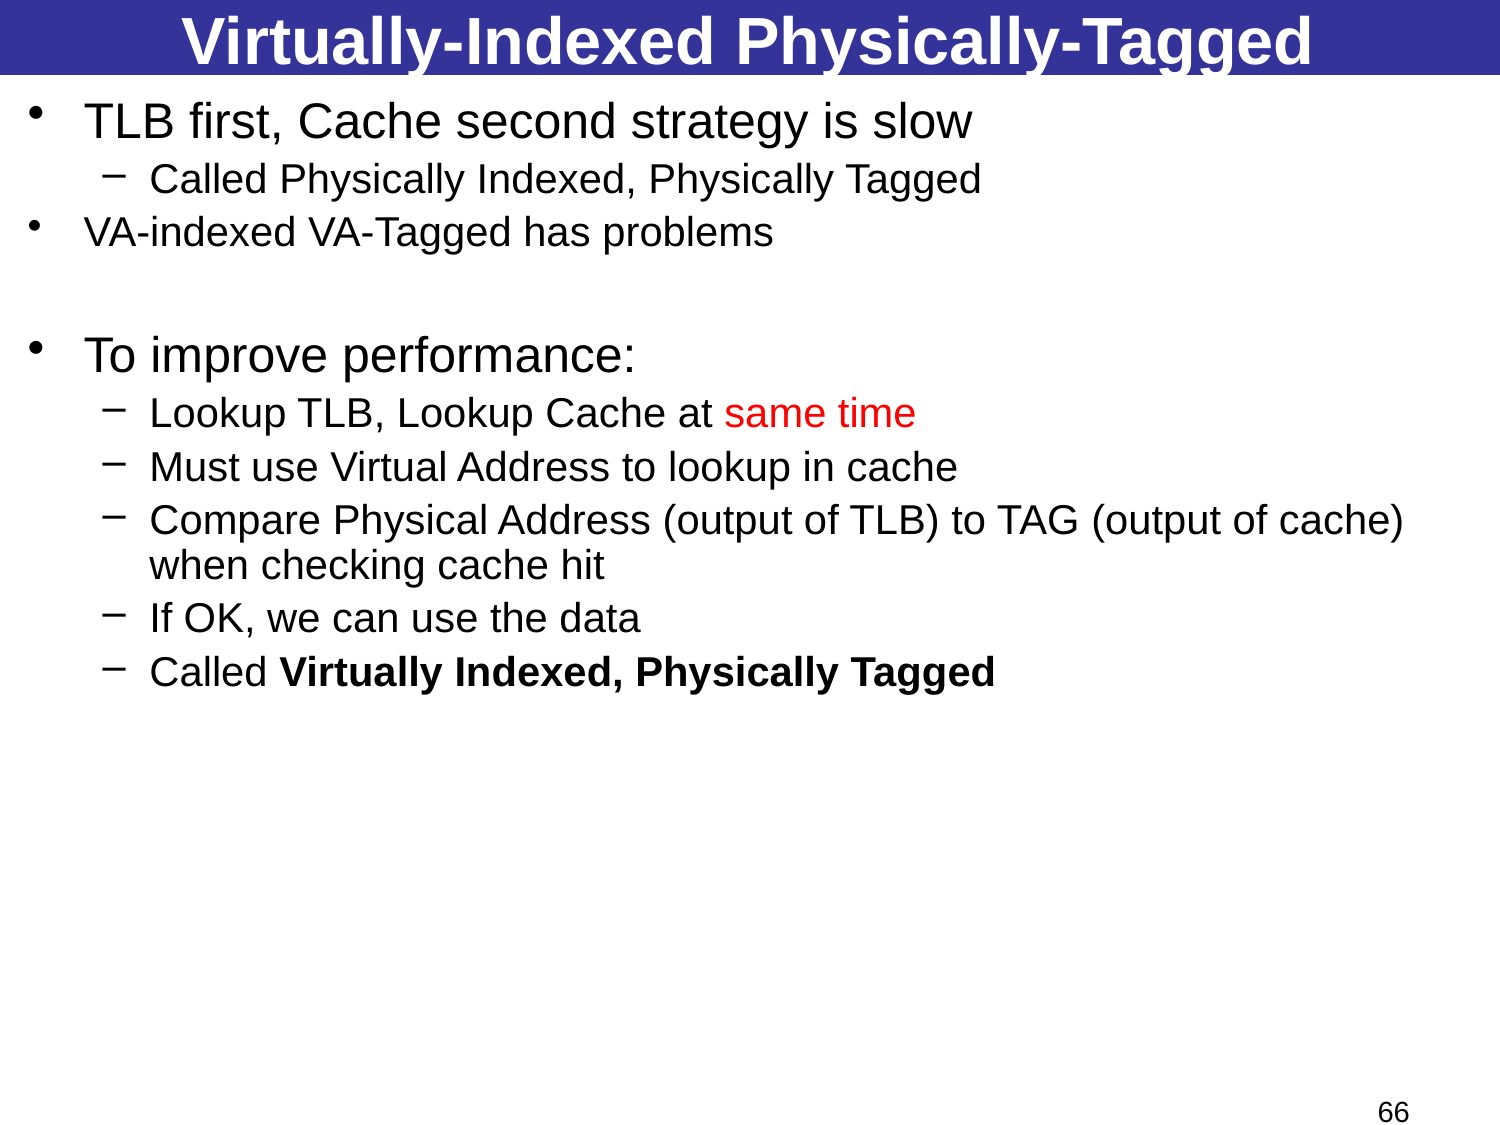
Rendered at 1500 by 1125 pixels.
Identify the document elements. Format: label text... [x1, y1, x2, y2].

title Virtually-Indexed Physically-Tagged [0, 0, 1500, 75]
slide_number 66 [1074, 1085, 1425, 1125]
list TLB first, Cache second strategy is slow Called Physically Indexed, Physically Tagged VA-indexed VA-Tagged has problems To improve performance: Lookup TLB, Lookup Cache at same time Must use Virtual Address to lookup in cache Compare Physical Address (output of TLB) to TAG (output of cache) when checking cache hit If OK, we can use the data Called Virtually Indexed, Physically Tagged [12, 87, 1488, 1088]
